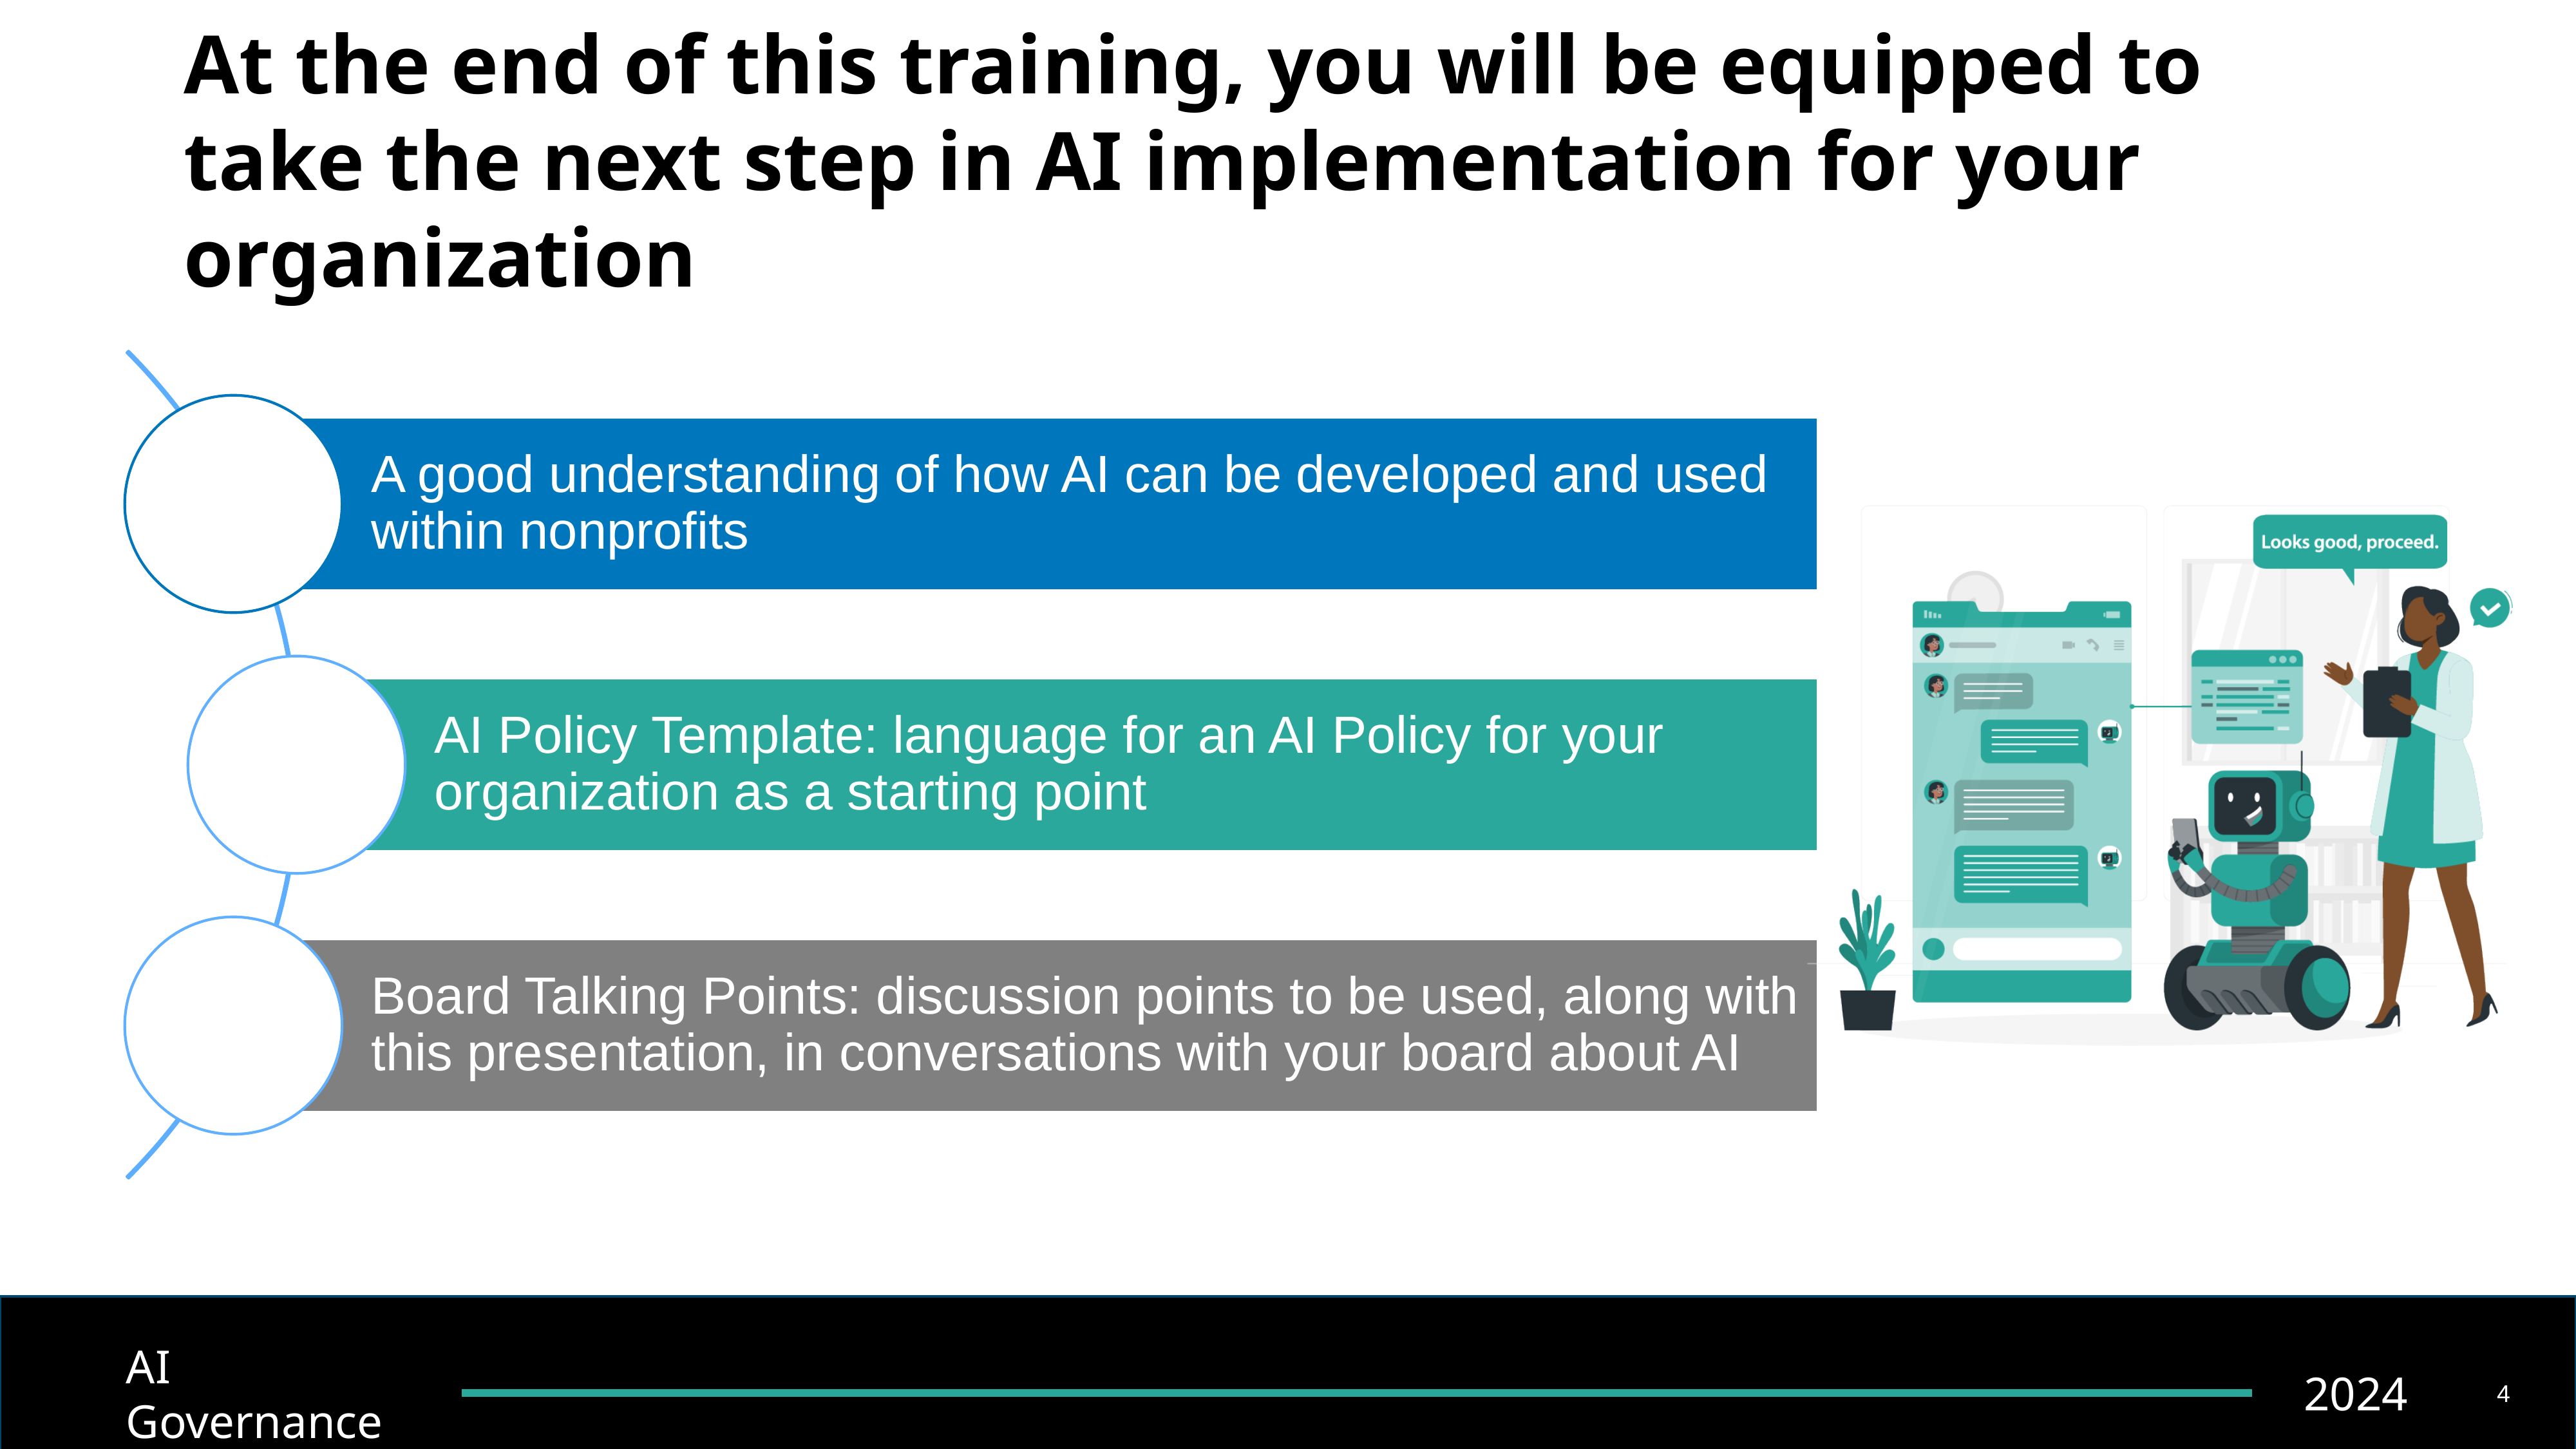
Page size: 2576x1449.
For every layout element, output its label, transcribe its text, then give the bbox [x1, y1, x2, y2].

picture [1779, 442, 2528, 1070]
title At the end of this training, you will be equipped to take the next step in AI implementation for your organization [178, 37, 2398, 279]
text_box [112, 330, 1830, 1200]
